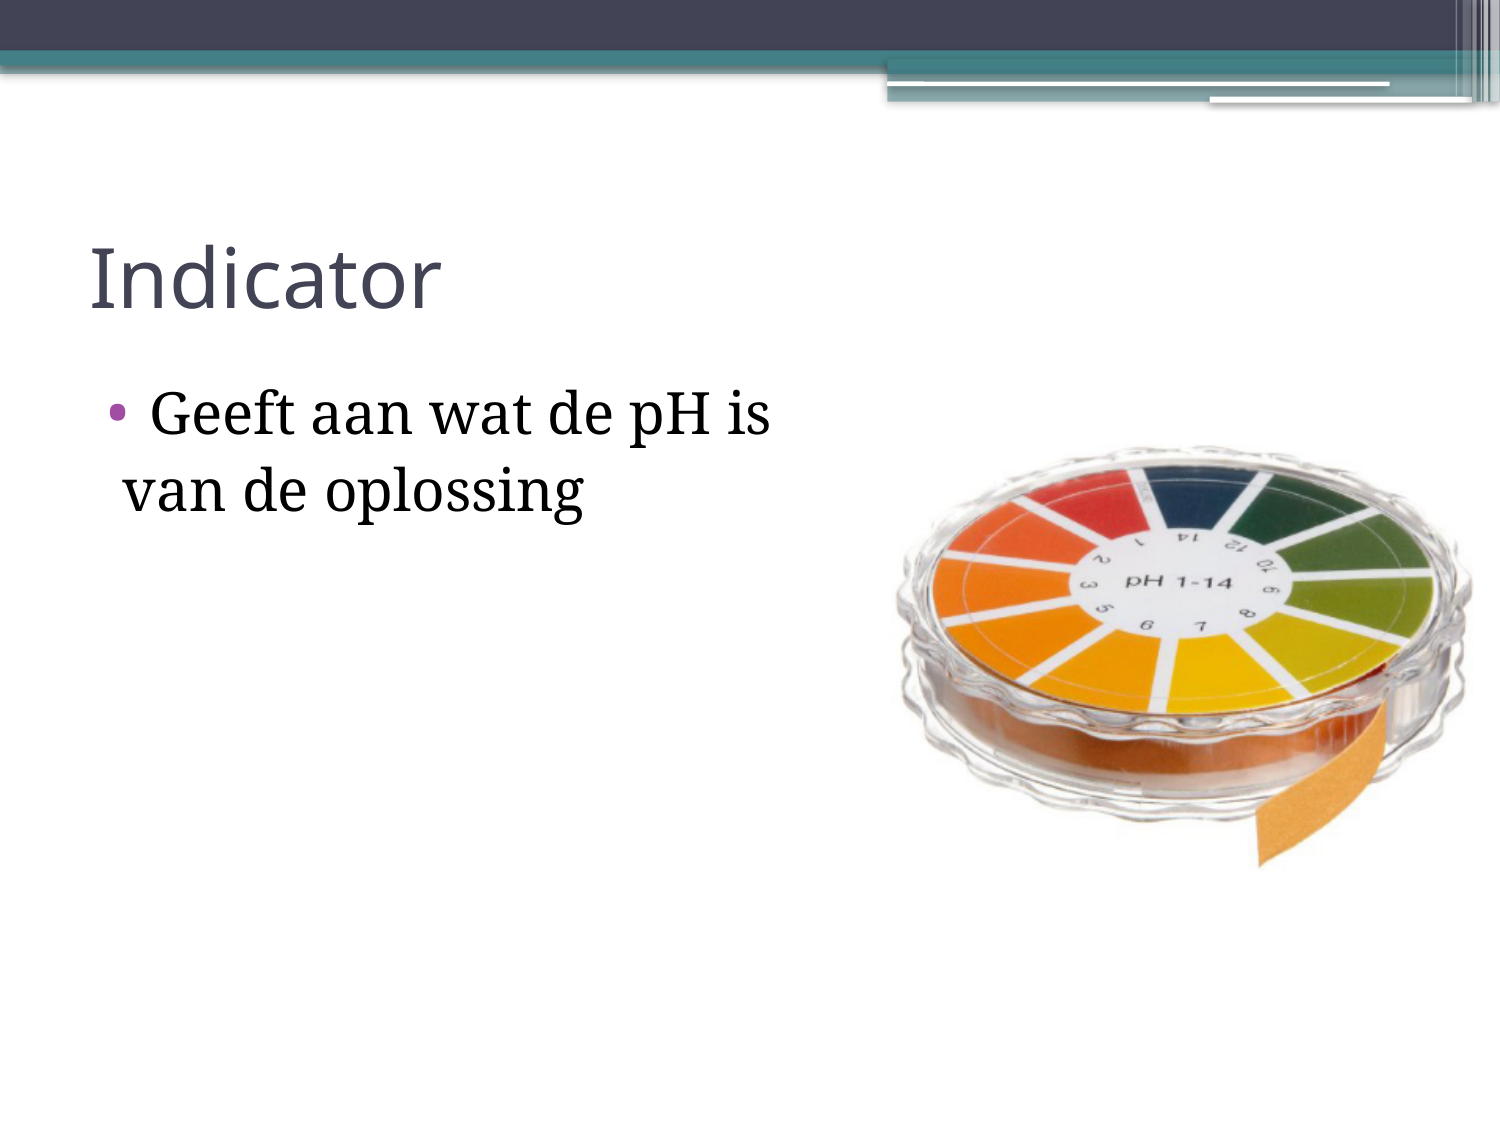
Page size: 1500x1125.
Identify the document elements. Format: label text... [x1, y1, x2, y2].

picture [891, 444, 1475, 872]
list Geeft aan wat de pH is van de oplossing [75, 368, 1425, 1079]
title Indicator [75, 187, 1425, 363]
